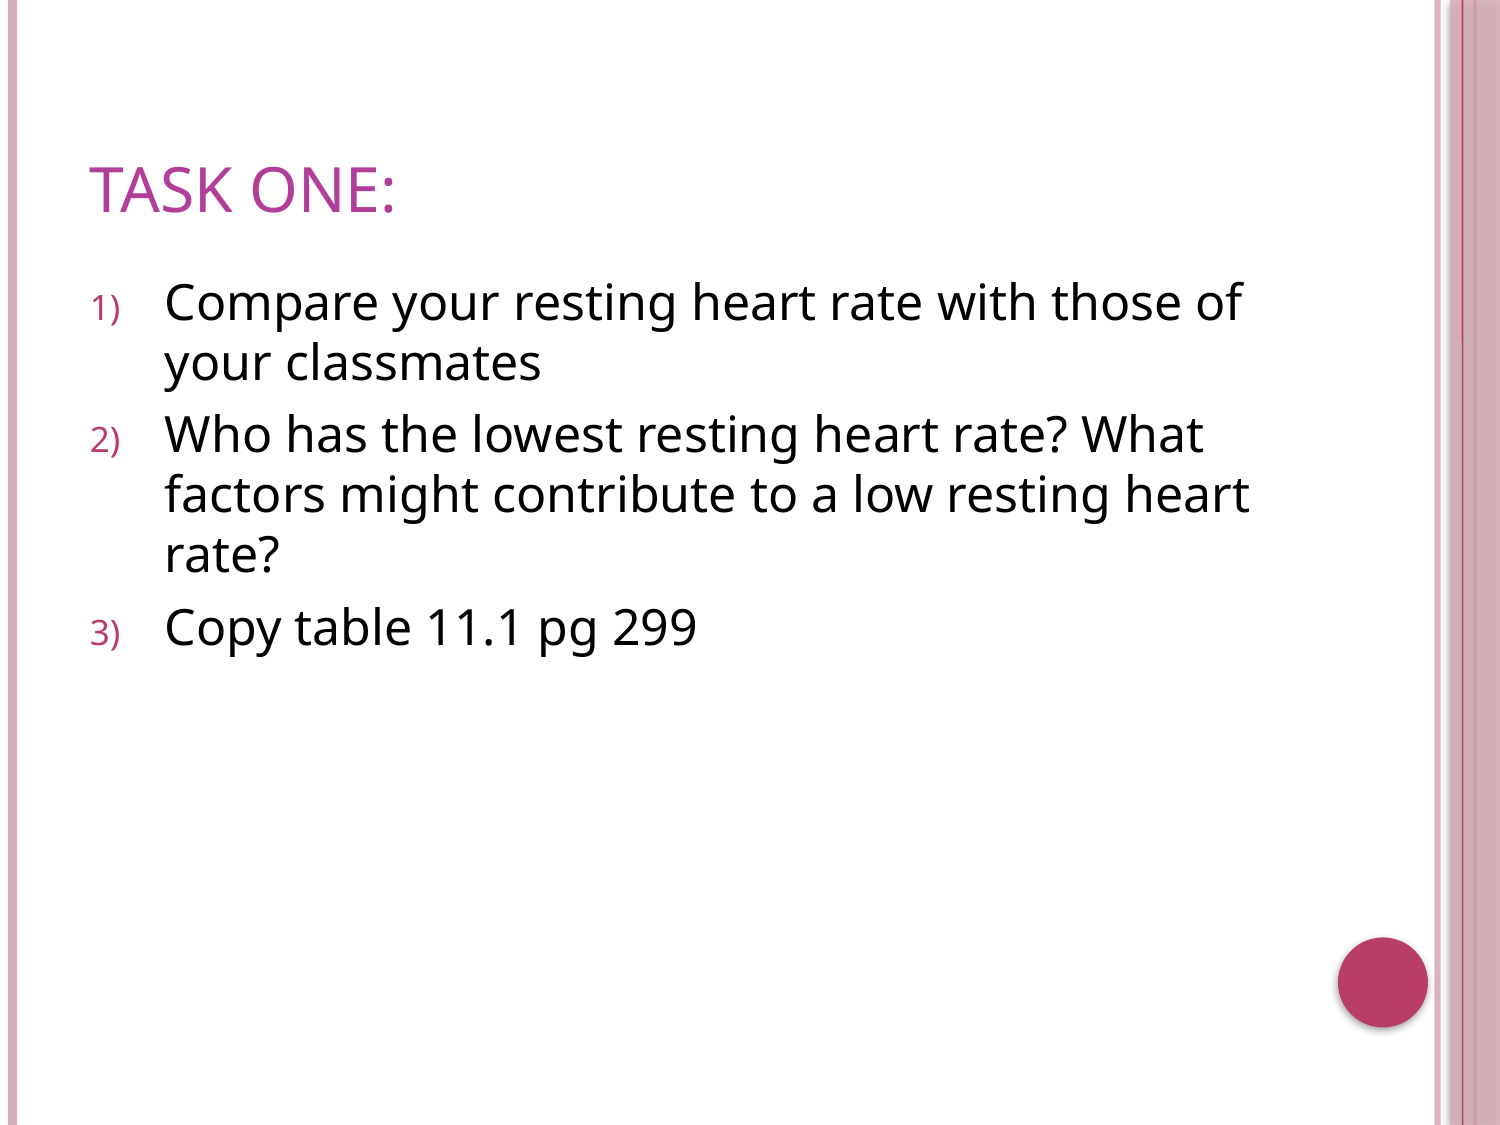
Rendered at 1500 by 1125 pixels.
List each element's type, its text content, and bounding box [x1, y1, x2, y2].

title Task one: [75, 45, 1300, 233]
list Compare your resting heart rate with those of your classmates Who has the lowest resting heart rate? What factors might contribute to a low resting heart rate? Copy table 11.1 pg 299 [75, 262, 1300, 1062]
